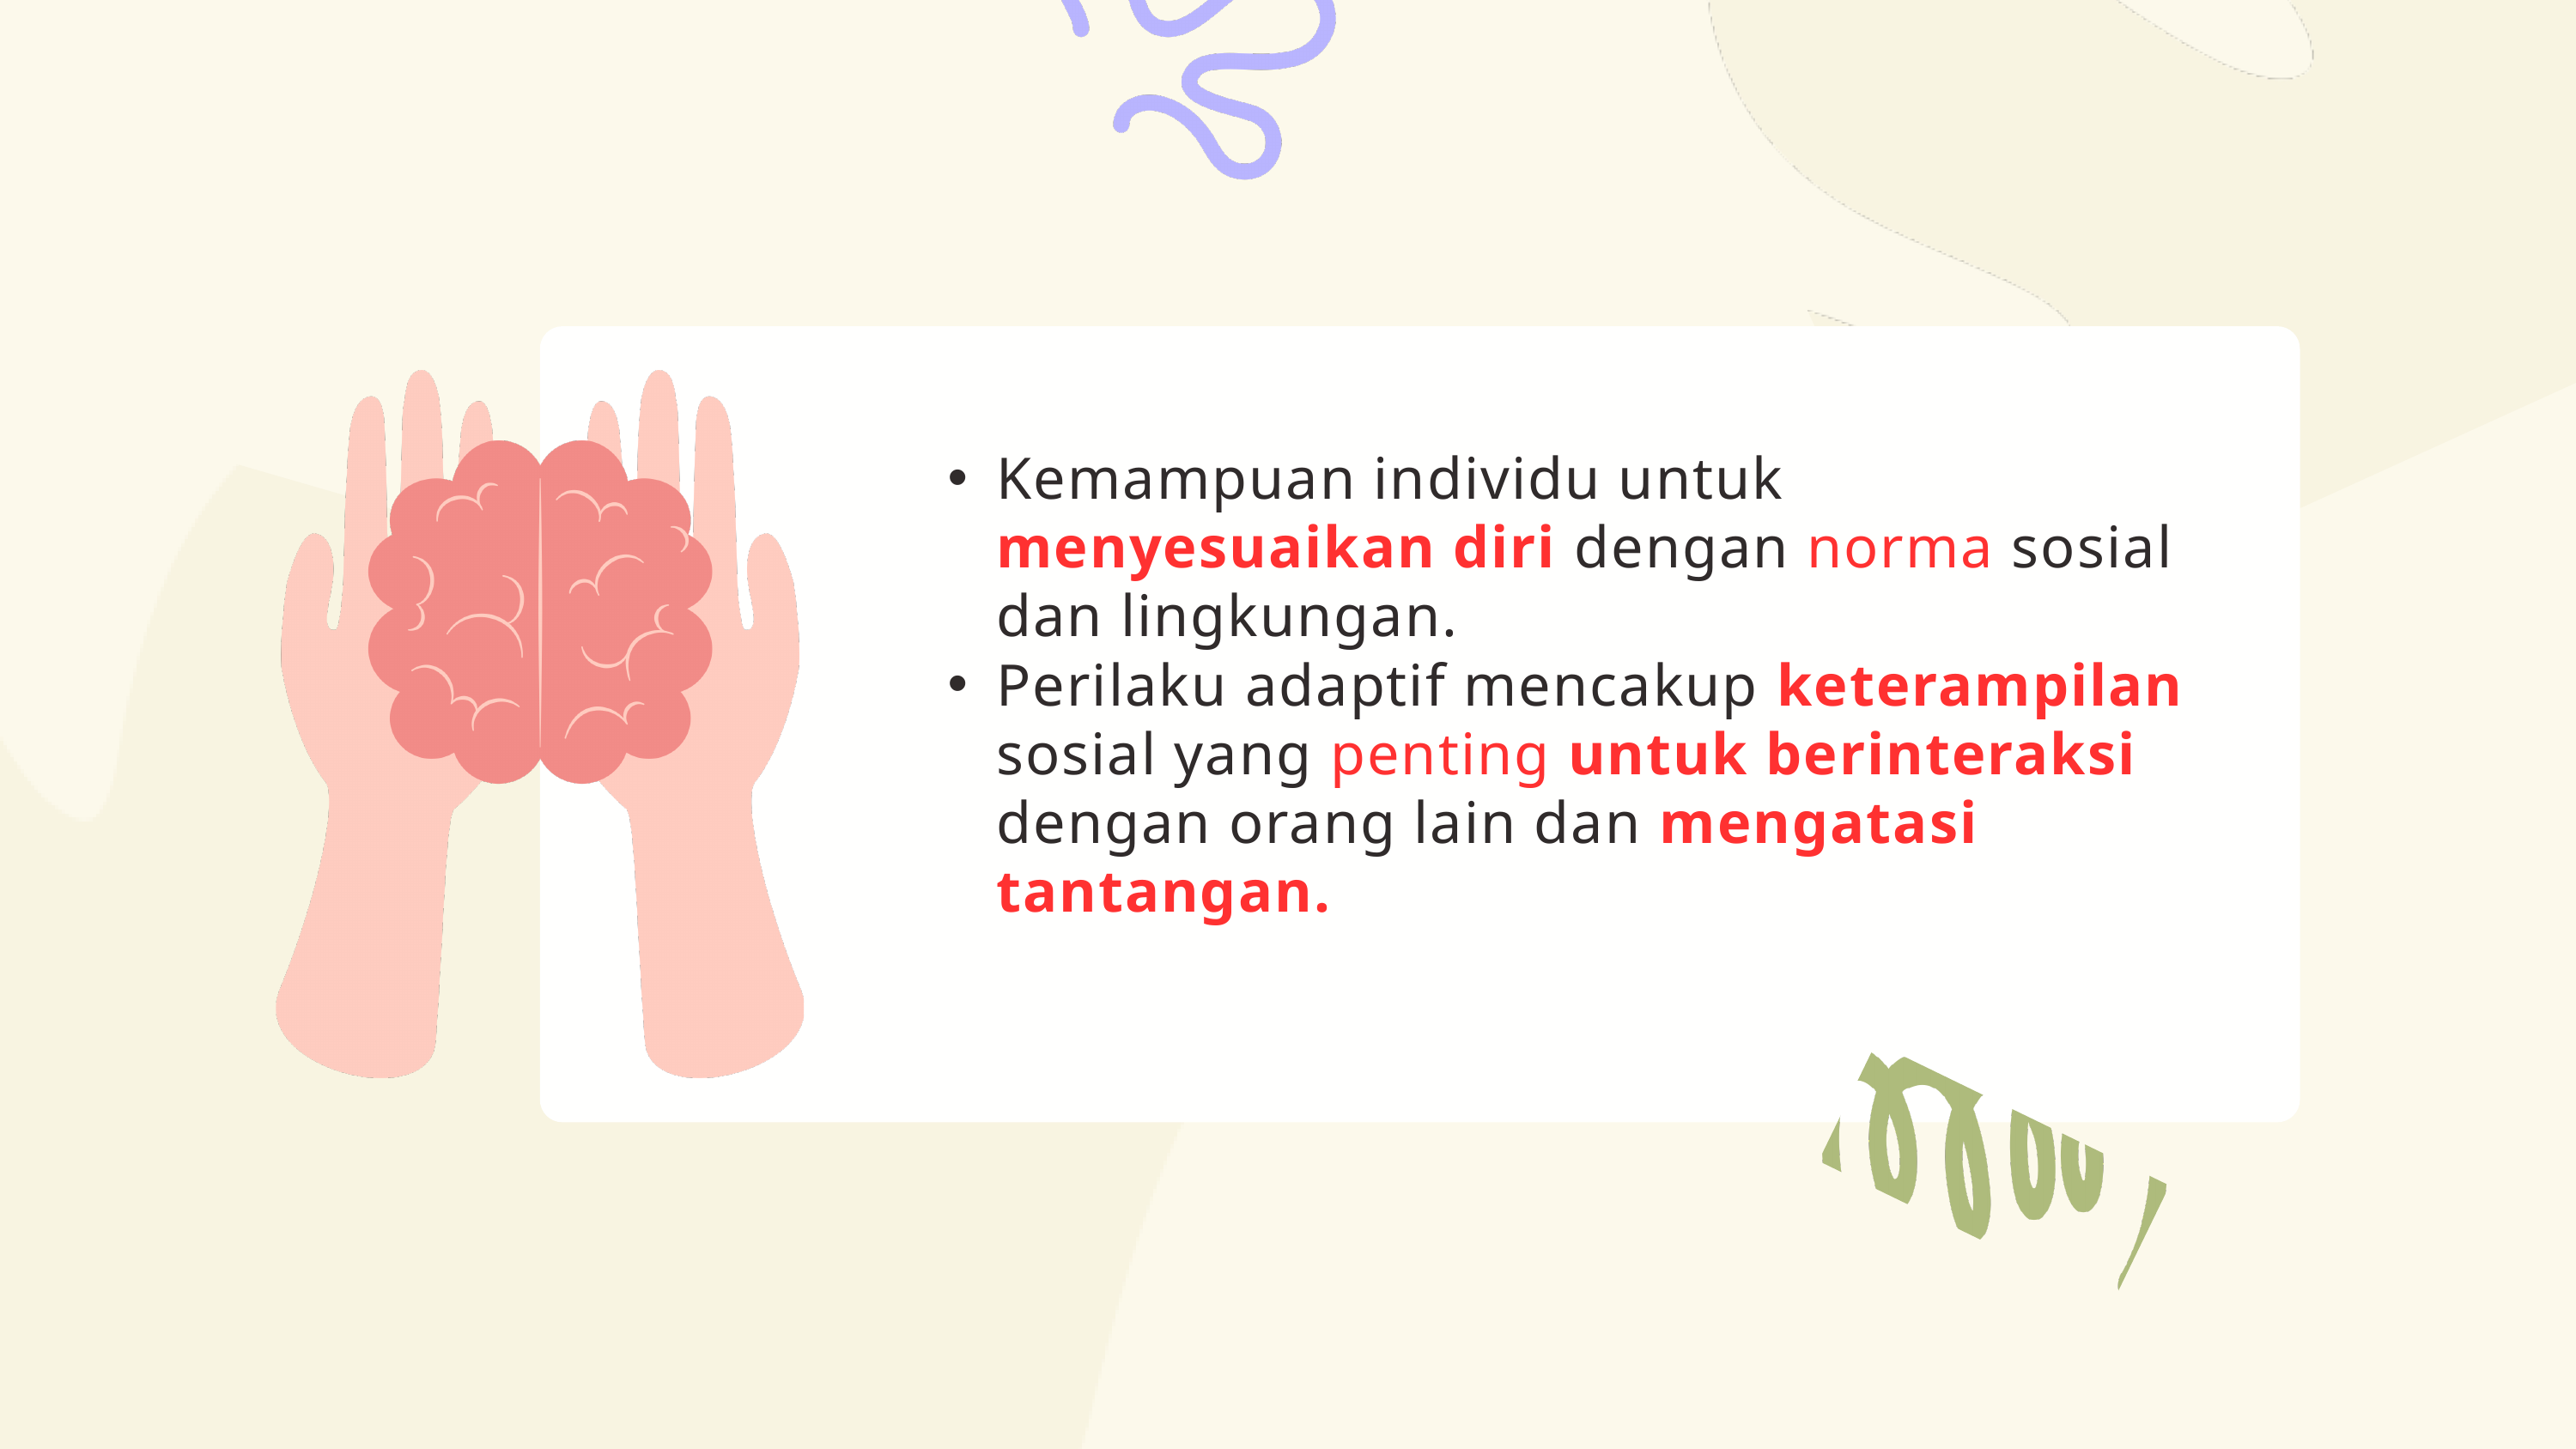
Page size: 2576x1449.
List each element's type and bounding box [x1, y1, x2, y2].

text_box [276, 370, 534, 1078]
text_box [1818, 1132, 2170, 1304]
text_box [1051, 0, 1338, 181]
text_box [539, 325, 2300, 1123]
text_box [0, 395, 1237, 1449]
text_box [1666, 0, 2576, 506]
